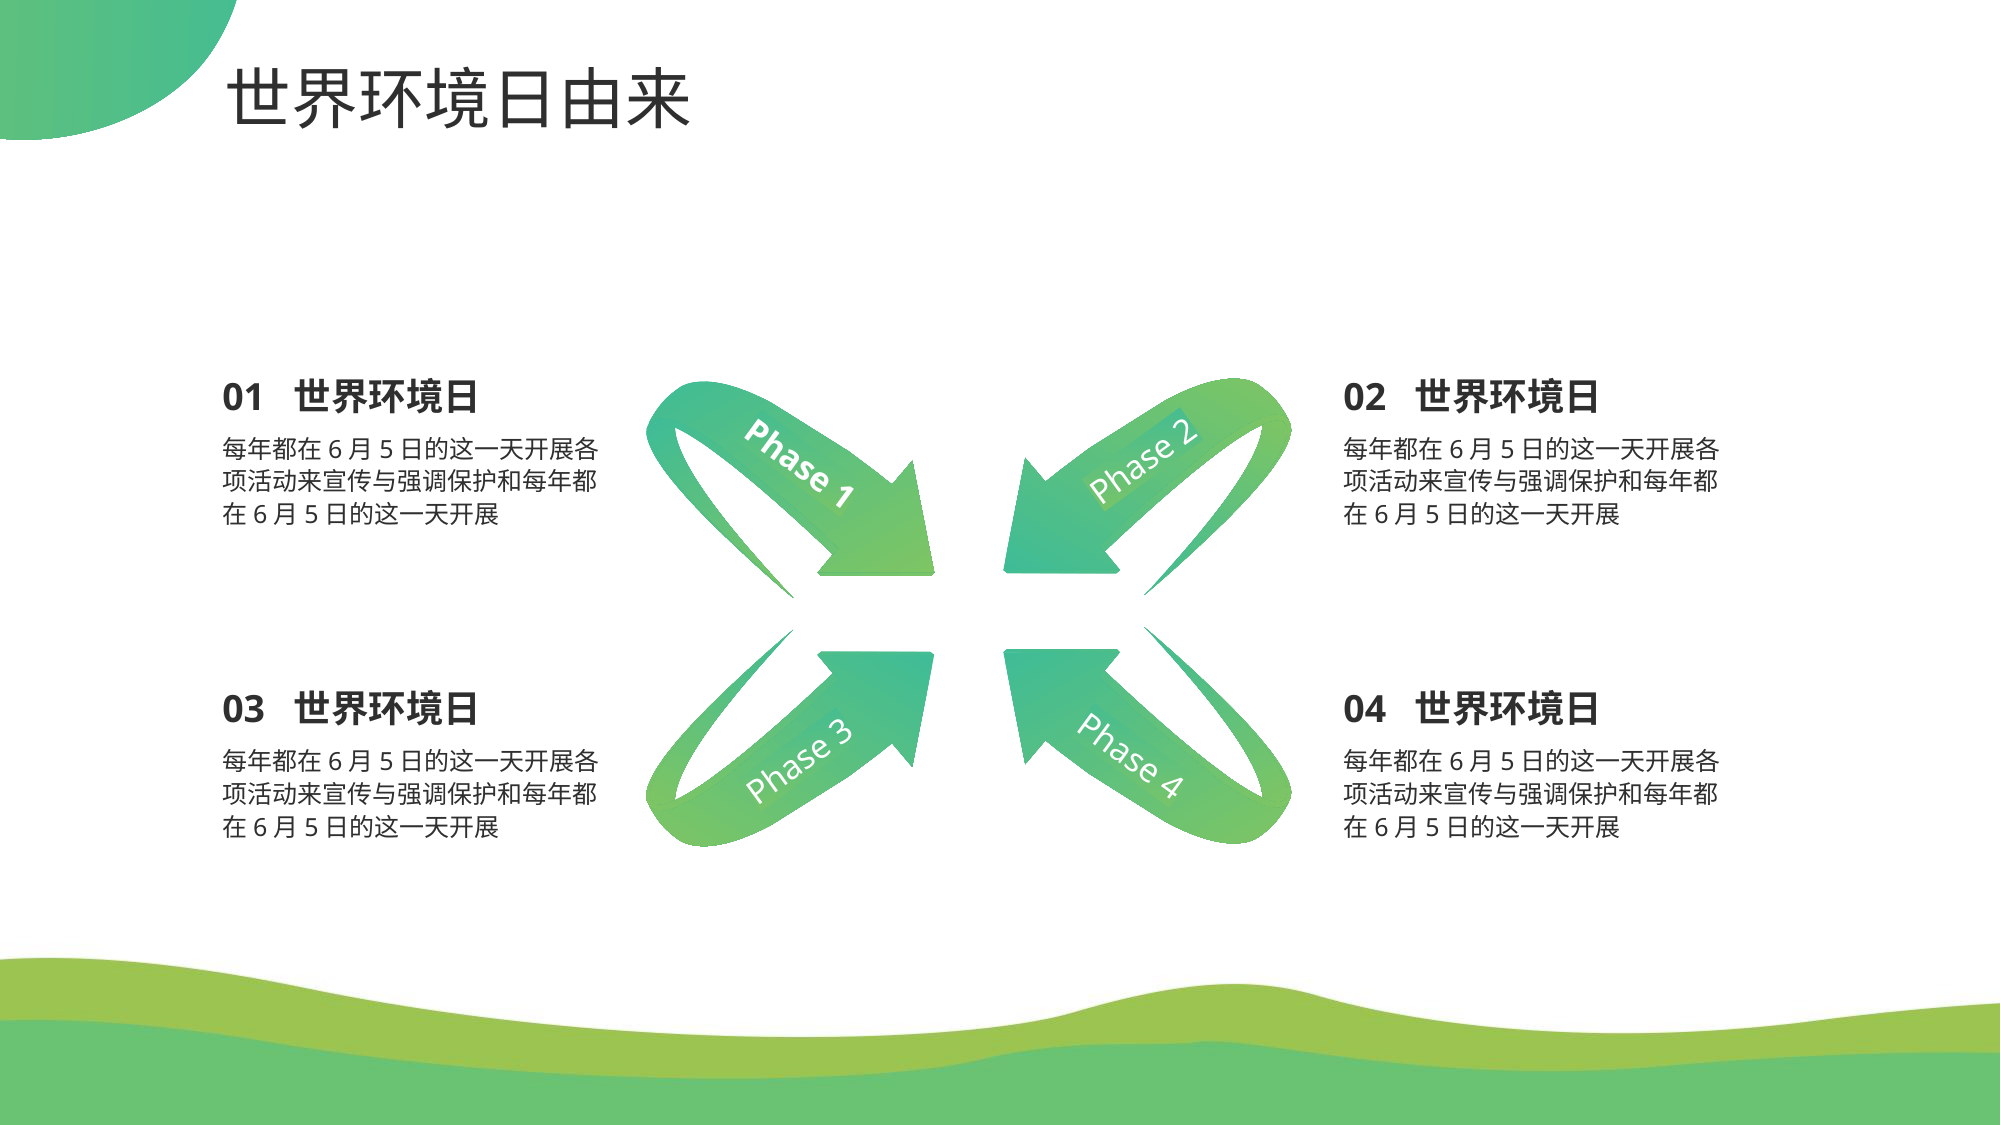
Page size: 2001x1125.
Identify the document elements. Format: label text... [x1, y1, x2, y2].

text_box 每年都在6月5日的这一天开展各项活动来宣传与强调保护和每年都在6月5日的这一天开展 [222, 430, 603, 537]
text_box [0, 0, 238, 141]
text_box 02 世界环境日 [1343, 377, 1634, 419]
picture [0, 0, 2000, 1125]
text_box 每年都在6月5日的这一天开展各项活动来宣传与强调保护和每年都在6月5日的这一天开展 [1343, 430, 1724, 548]
text_box 每年都在6月5日的这一天开展各项活动来宣传与强调保护和每年都在6月5日的这一天开展 [1343, 742, 1724, 860]
text_box 01 世界环境日 [222, 377, 513, 419]
text_box 每年都在6月5日的这一天开展各项活动来宣传与强调保护和每年都在6月5日的这一天开展 [222, 742, 603, 850]
text_box 03 世界环境日 [222, 690, 513, 732]
text_box 04 世界环境日 [1343, 690, 1634, 732]
text_box 世界环境日由来 [210, 49, 708, 145]
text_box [645, 378, 1292, 847]
